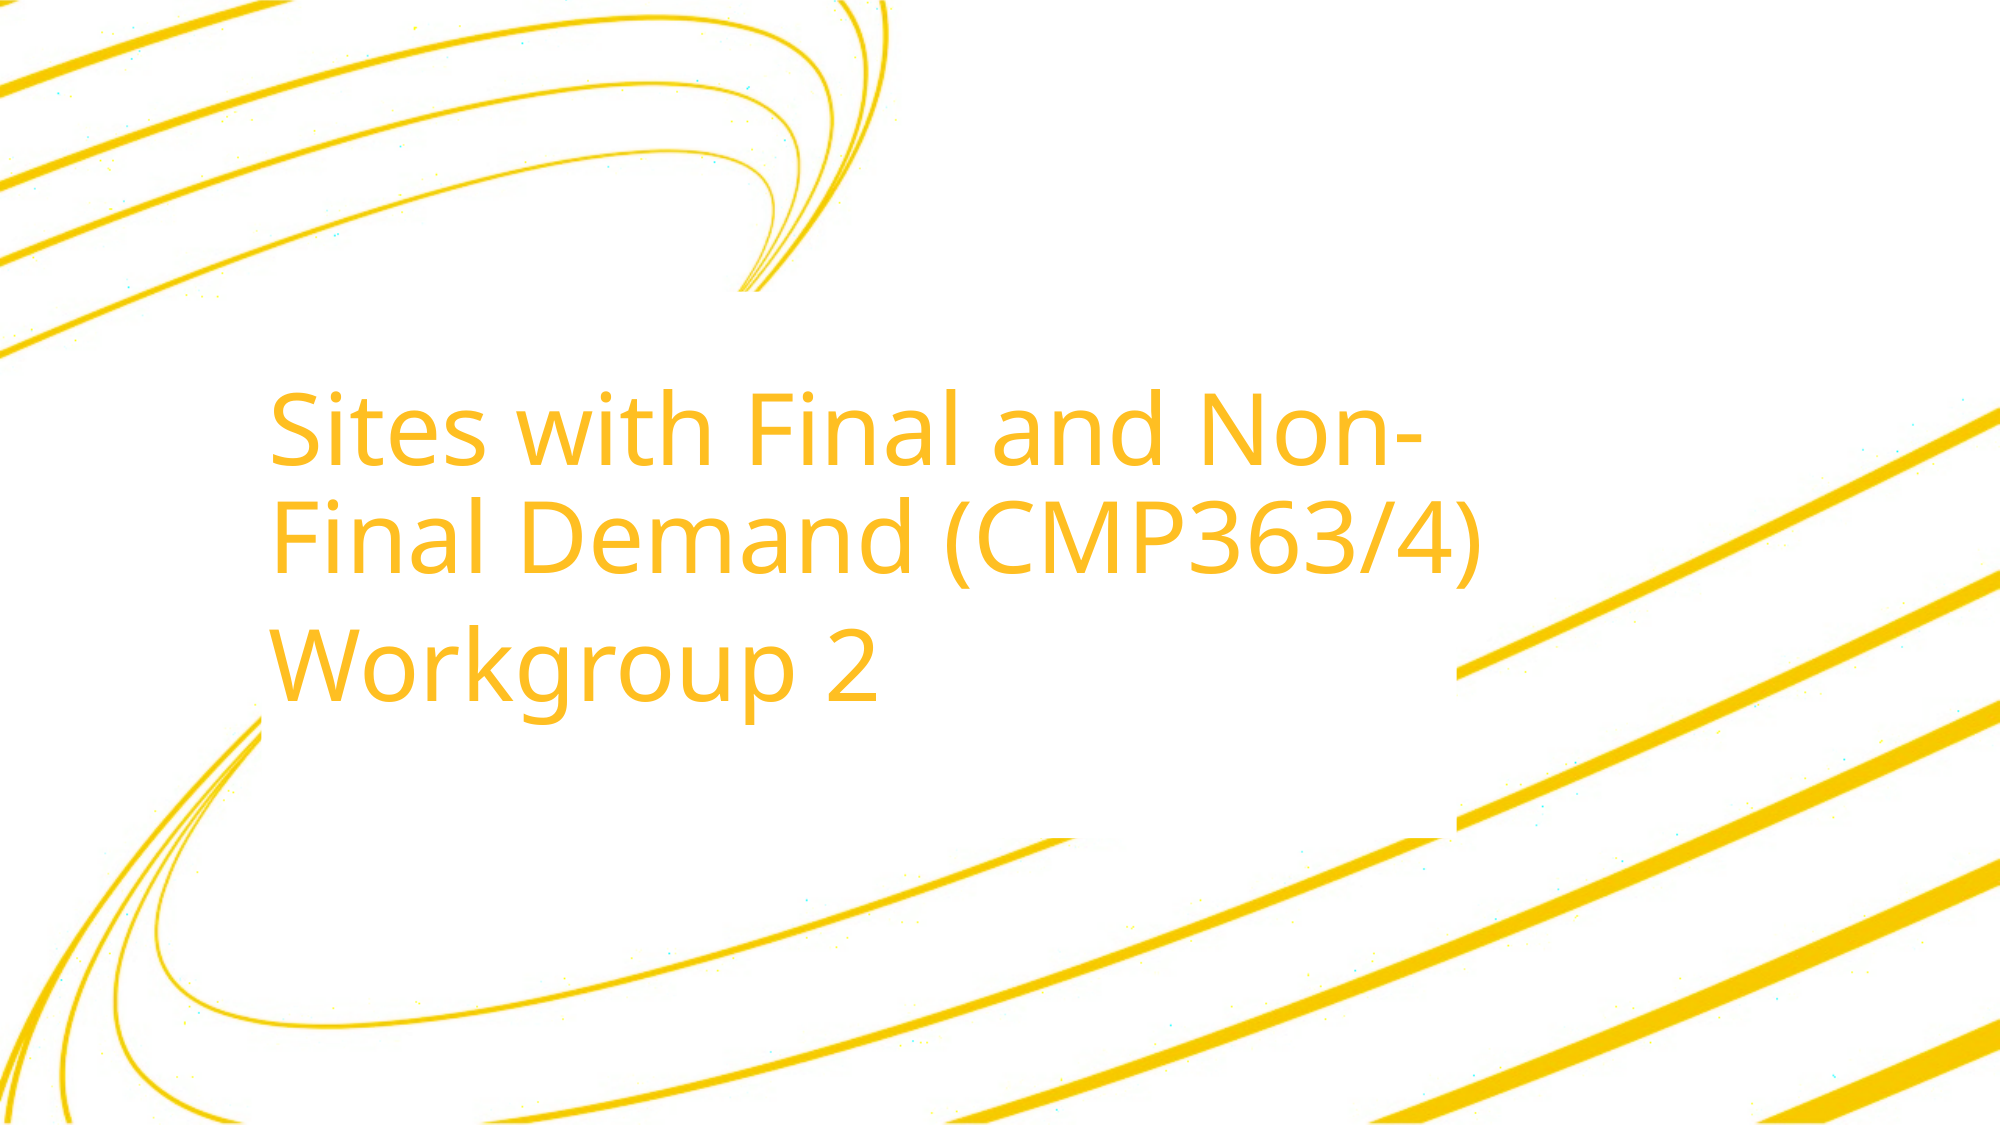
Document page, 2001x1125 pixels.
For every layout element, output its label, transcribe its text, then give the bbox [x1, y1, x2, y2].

list Sites with Final and Non-Final Demand (CMP363/4) Workgroup 2 [253, 371, 1523, 573]
picture [0, 0, 2000, 1125]
